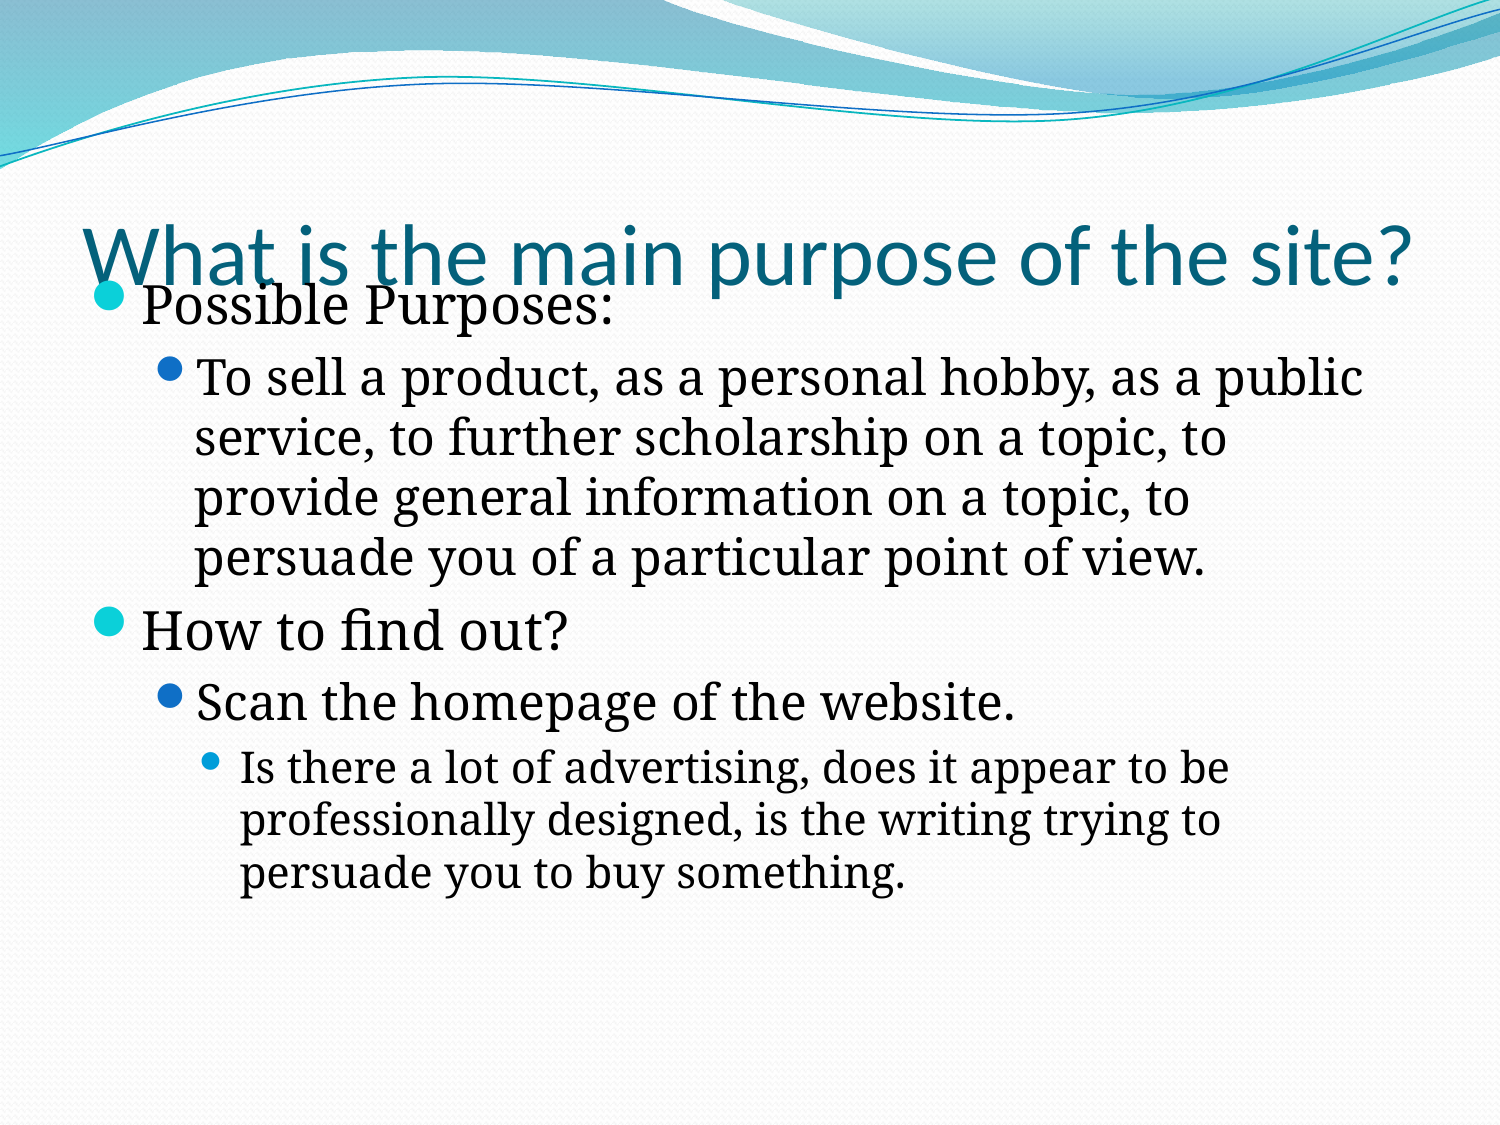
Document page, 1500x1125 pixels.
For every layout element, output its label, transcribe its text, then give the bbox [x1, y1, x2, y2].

list Possible Purposes: To sell a product, as a personal hobby, as a public service, to further scholarship on a topic, to provide general information on a topic, to persuade you of a particular point of view. How to find out? Scan the homepage of the website. Is there a lot of advertising, does it appear to be professionally designed, is the writing trying to persuade you to buy something. [75, 262, 1425, 1075]
title What is the main purpose of the site? [75, 115, 1425, 262]
